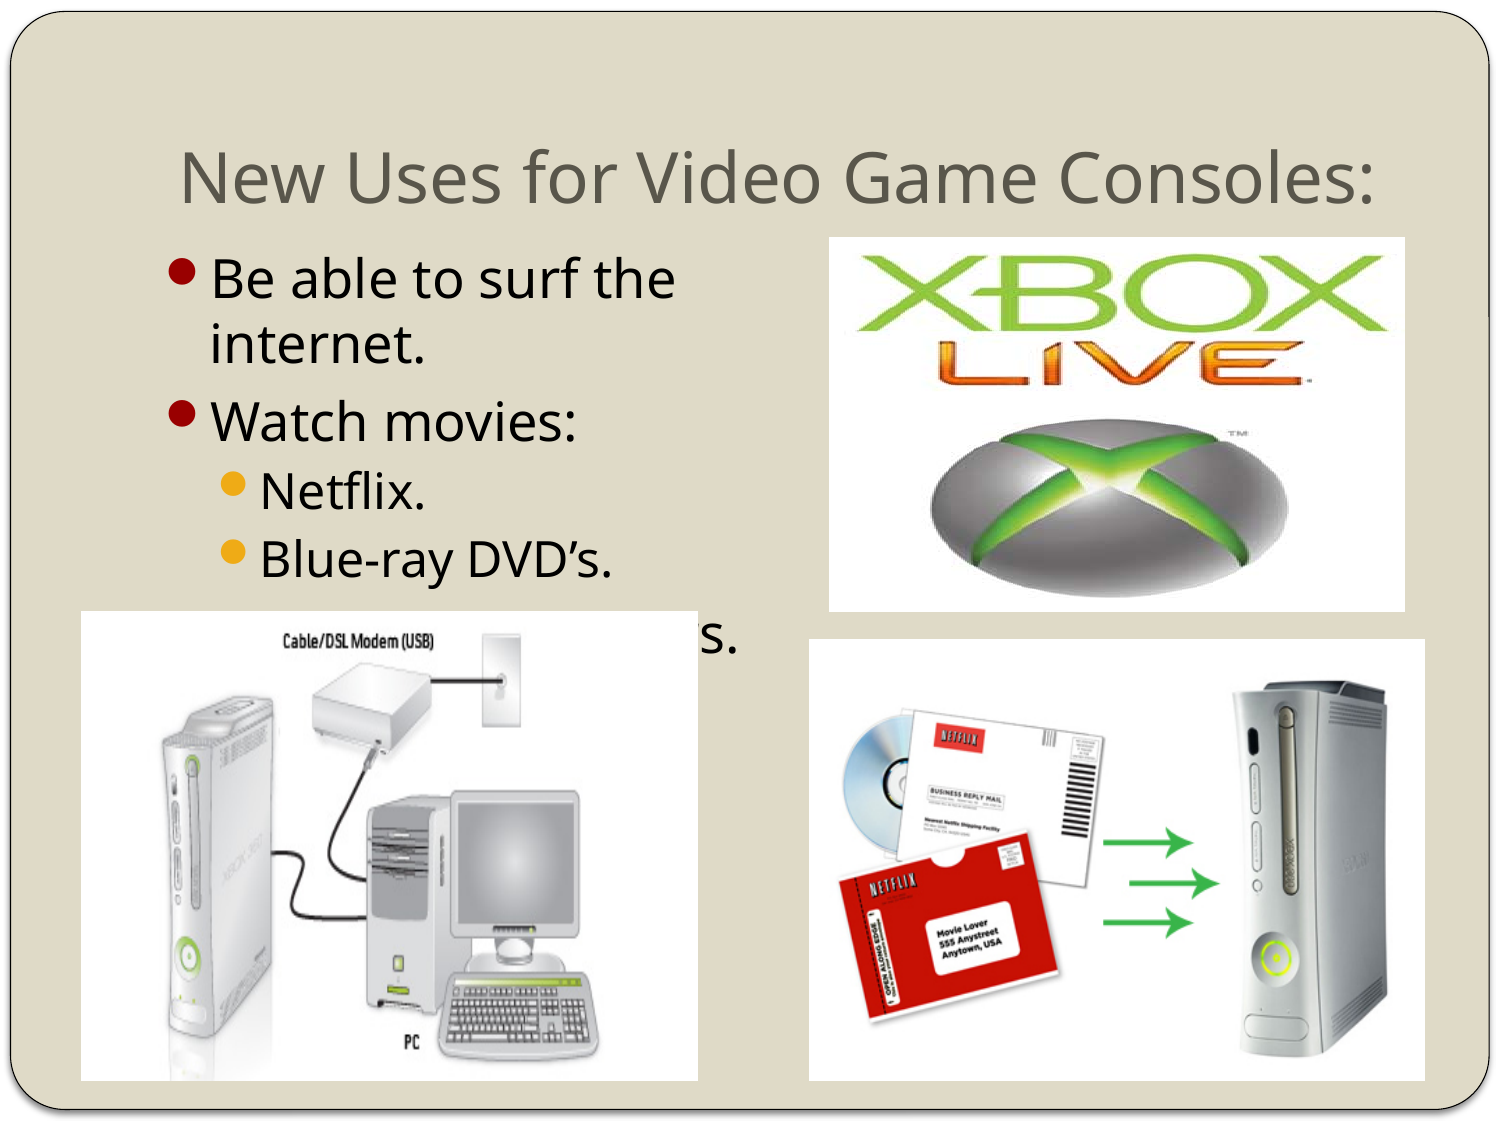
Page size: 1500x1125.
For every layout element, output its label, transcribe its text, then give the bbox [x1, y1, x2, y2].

picture [809, 639, 1425, 1081]
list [809, 237, 1425, 612]
picture [81, 611, 698, 1081]
title New Uses for Video Game Consoles: [150, 45, 1425, 233]
list Be able to surf the internet. Watch movies: Netflix. Blue-ray DVD’s. Online multi-players. [150, 237, 765, 988]
